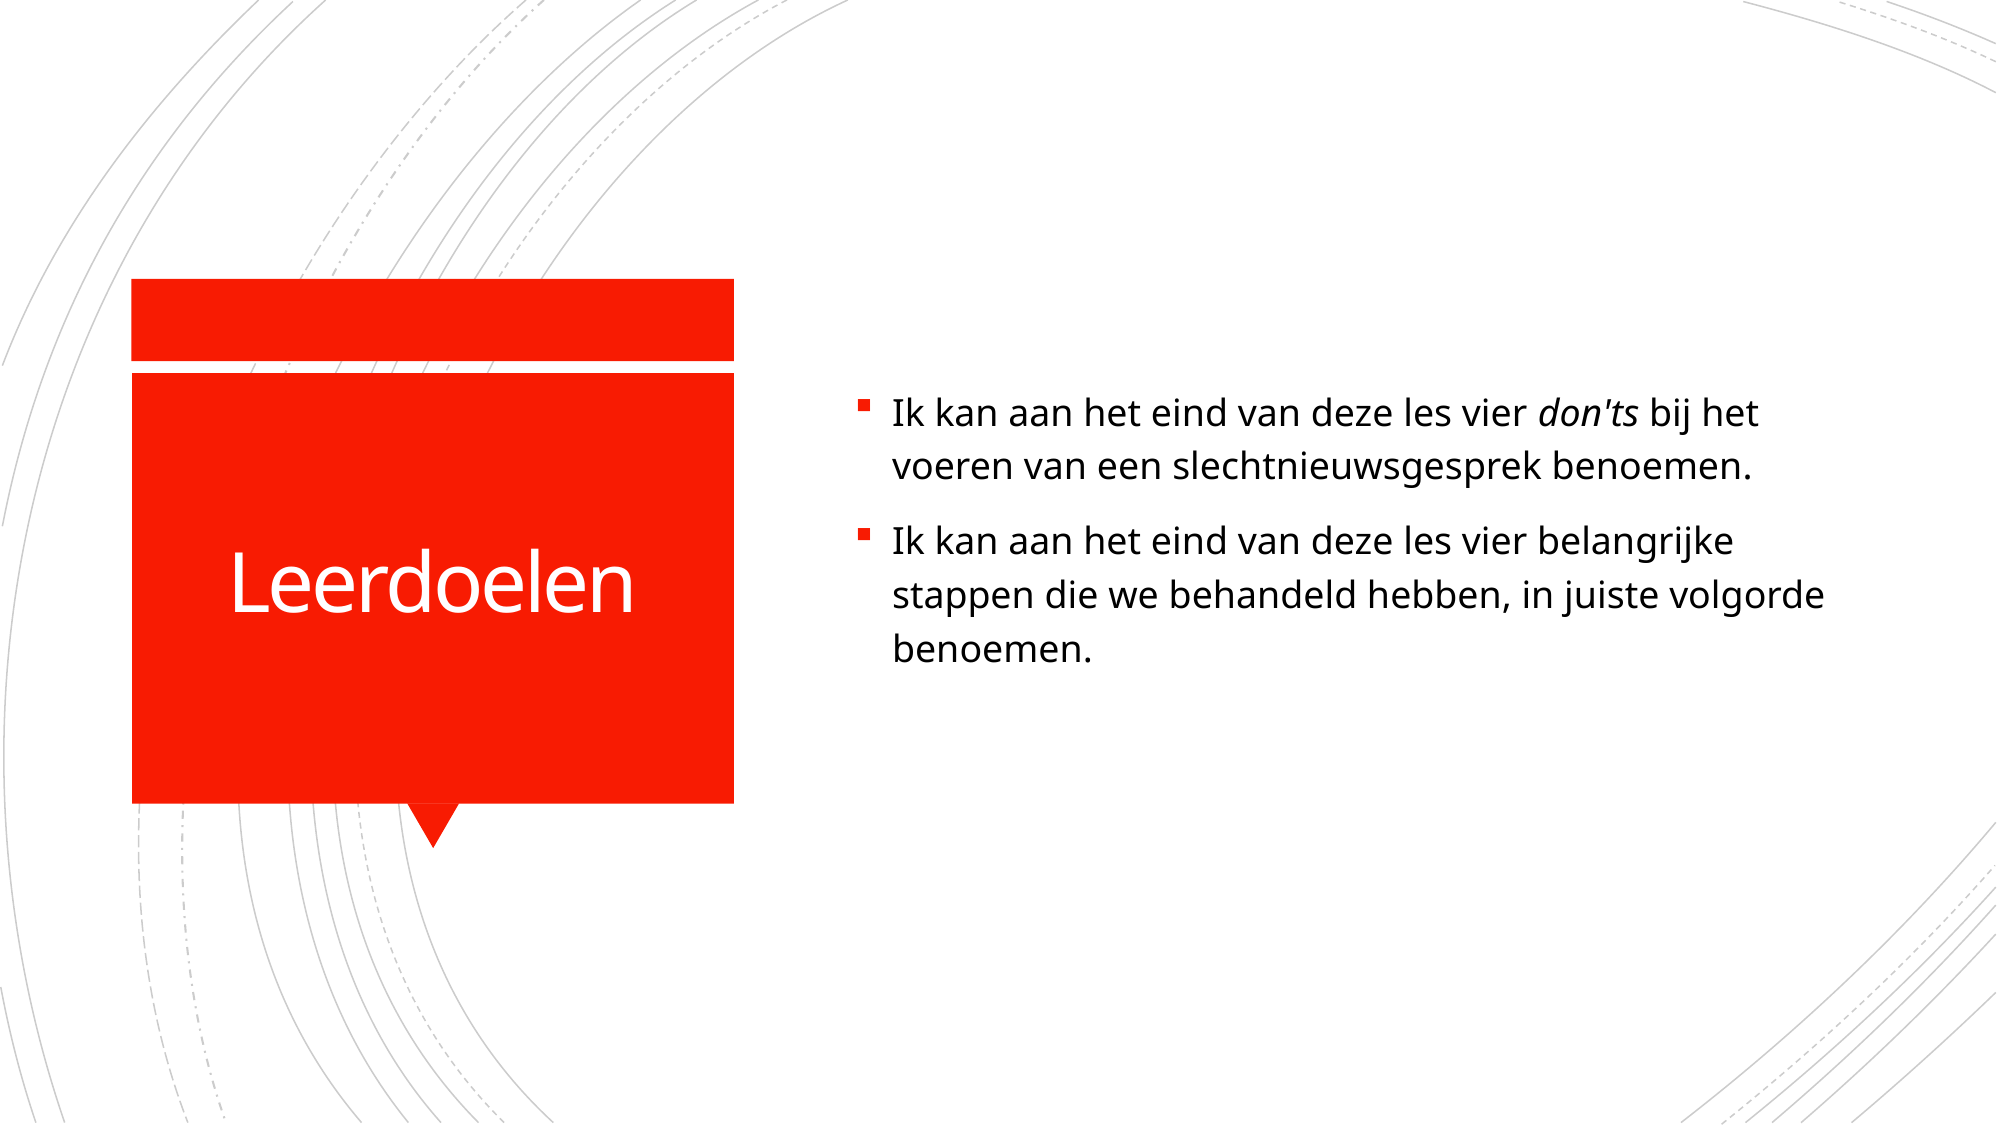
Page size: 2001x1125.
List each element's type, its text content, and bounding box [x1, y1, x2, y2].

title Leerdoelen [145, 385, 720, 789]
list Ik kan aan het eind van deze les vier don'ts bij het voeren van een slechtnieuwsgesprek benoemen. Ik kan aan het eind van deze les vier belangrijke stappen die we behandeld hebben, in juiste volgorde benoemen. [839, 131, 1871, 993]
